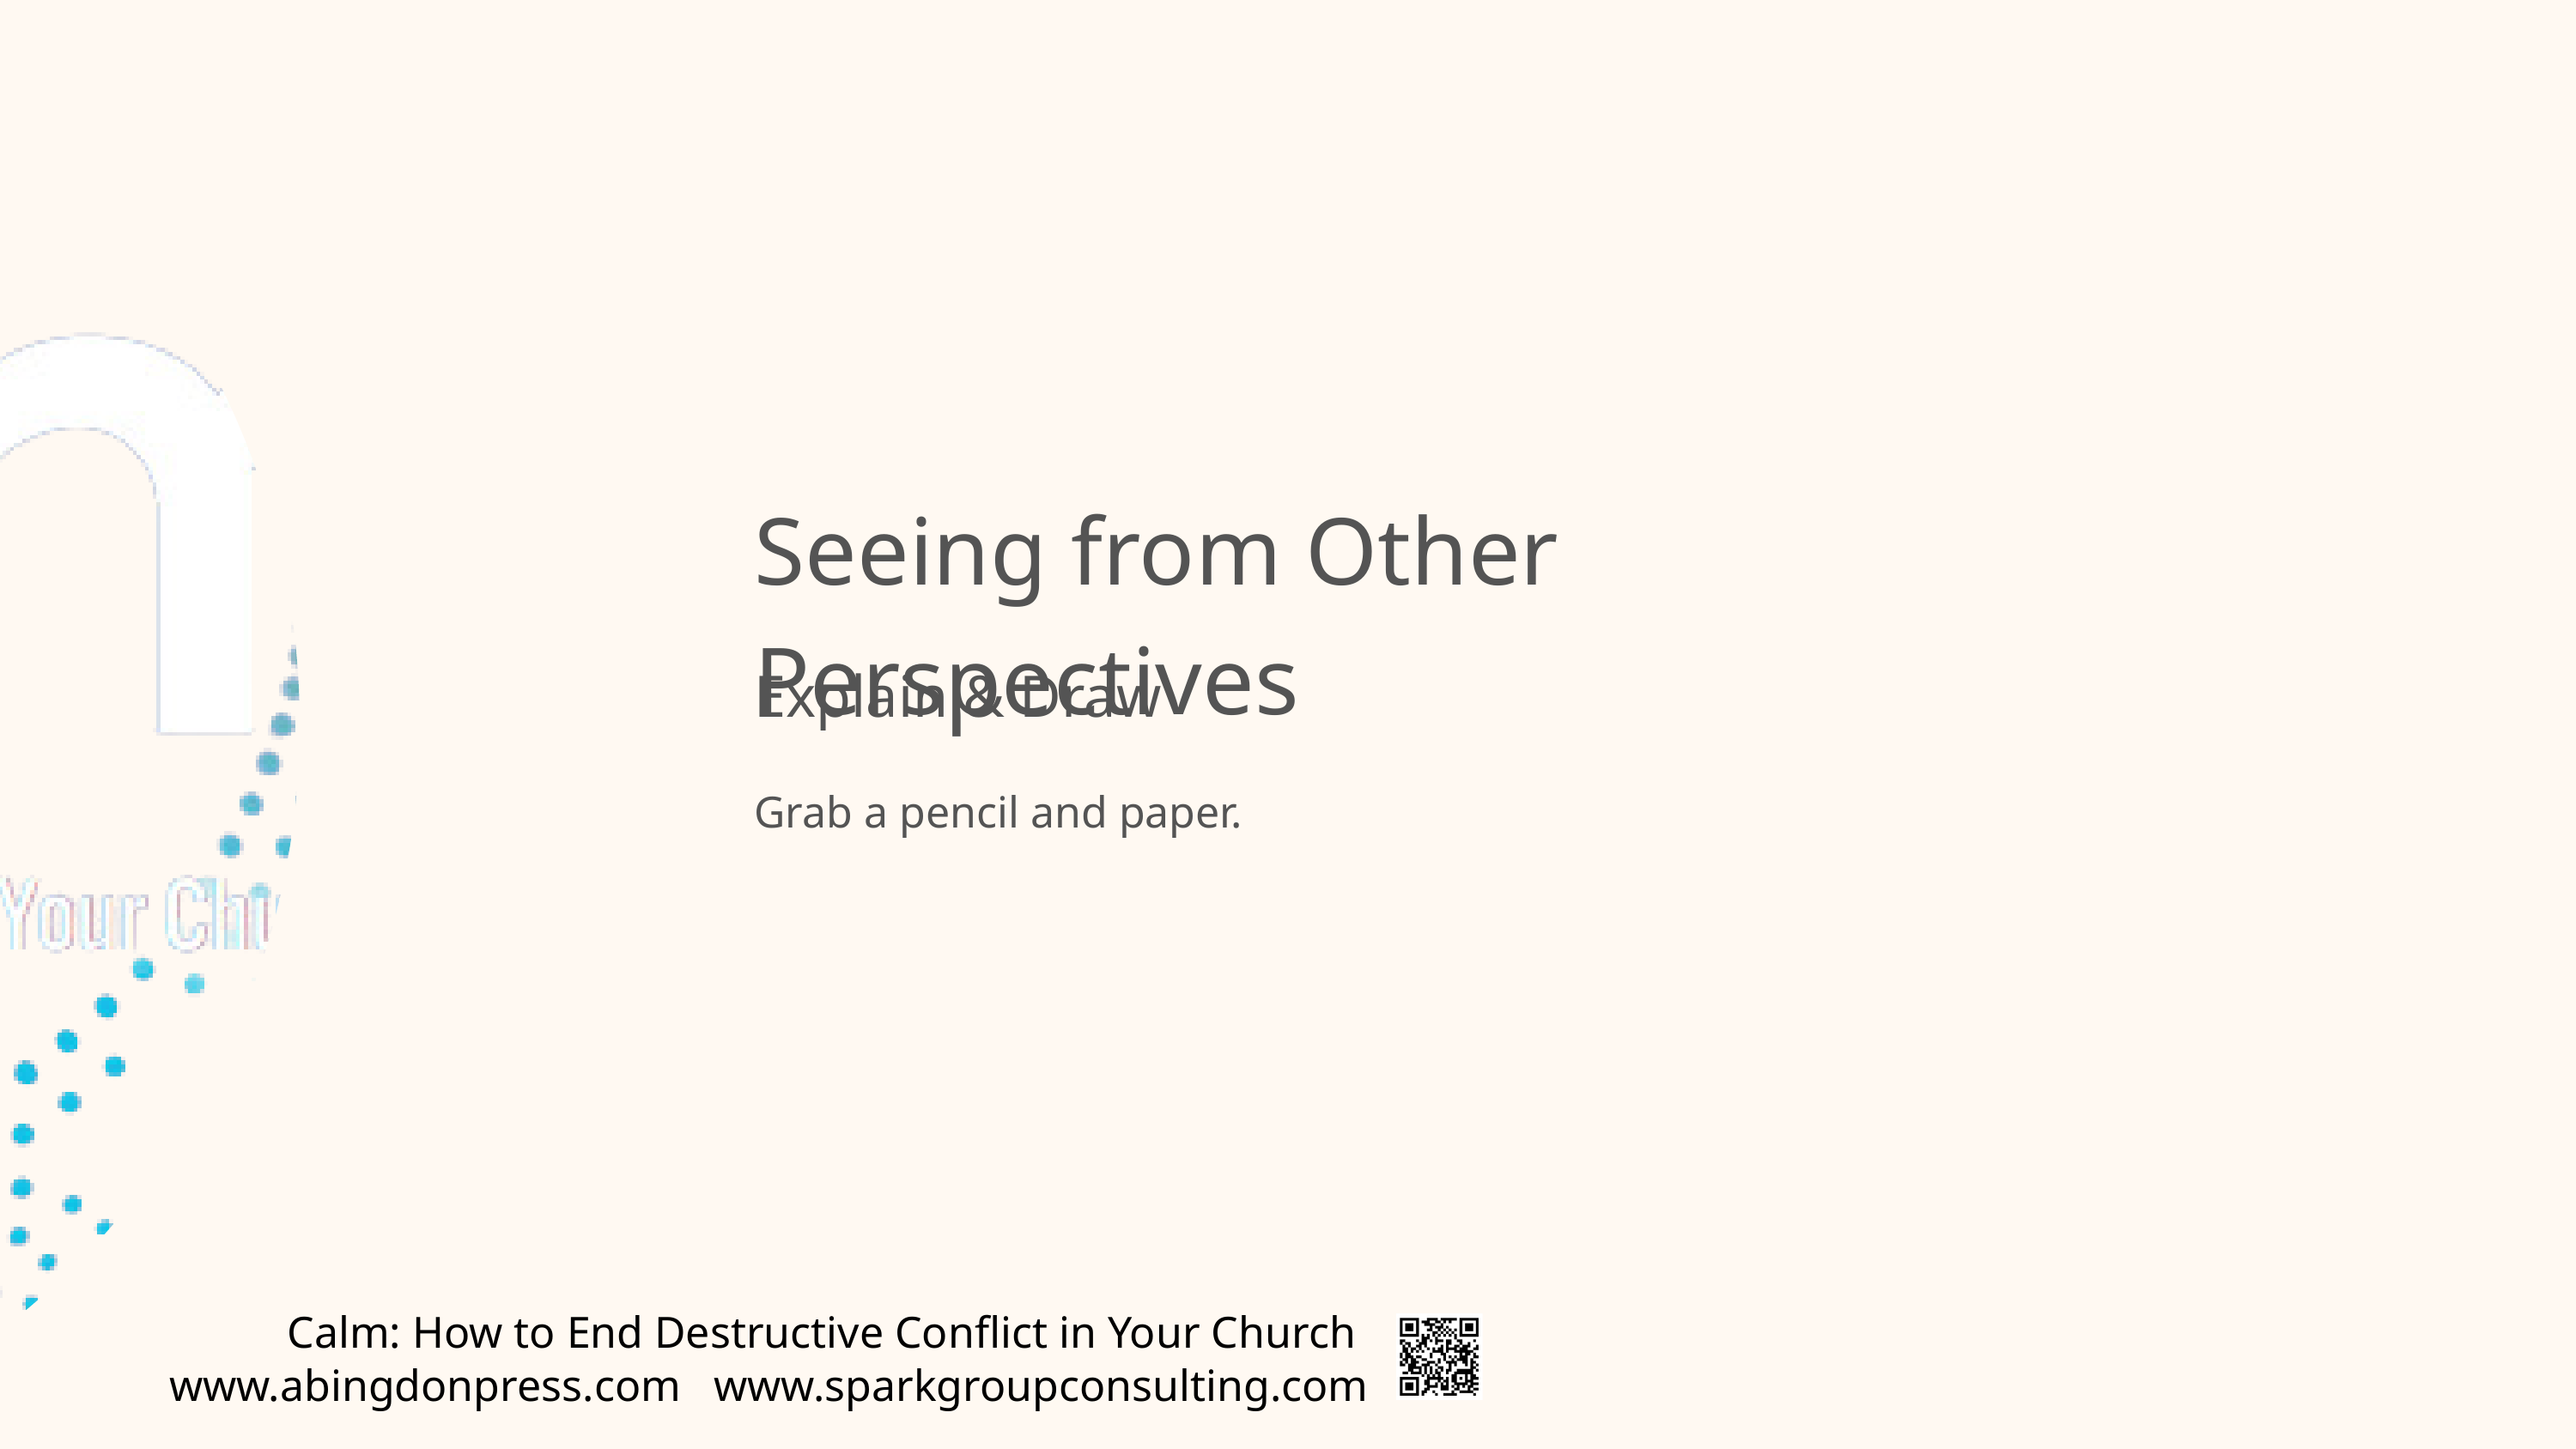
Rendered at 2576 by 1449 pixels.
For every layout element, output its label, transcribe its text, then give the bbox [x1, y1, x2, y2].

text_box Calm: How to End Destructive Conflict in Your Church [305, 1296, 1475, 1357]
text_box www.abingdonpress.com [305, 1357, 714, 1410]
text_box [0, 0, 301, 1449]
text_box Grab a pencil and paper. [754, 776, 2391, 837]
text_box Explain & Draw [754, 648, 1763, 729]
text_box Seeing from Other Perspectives [754, 474, 1963, 734]
text_box [1418, 1313, 1483, 1400]
text_box www.sparkgroupconsulting.com [714, 1357, 1418, 1410]
